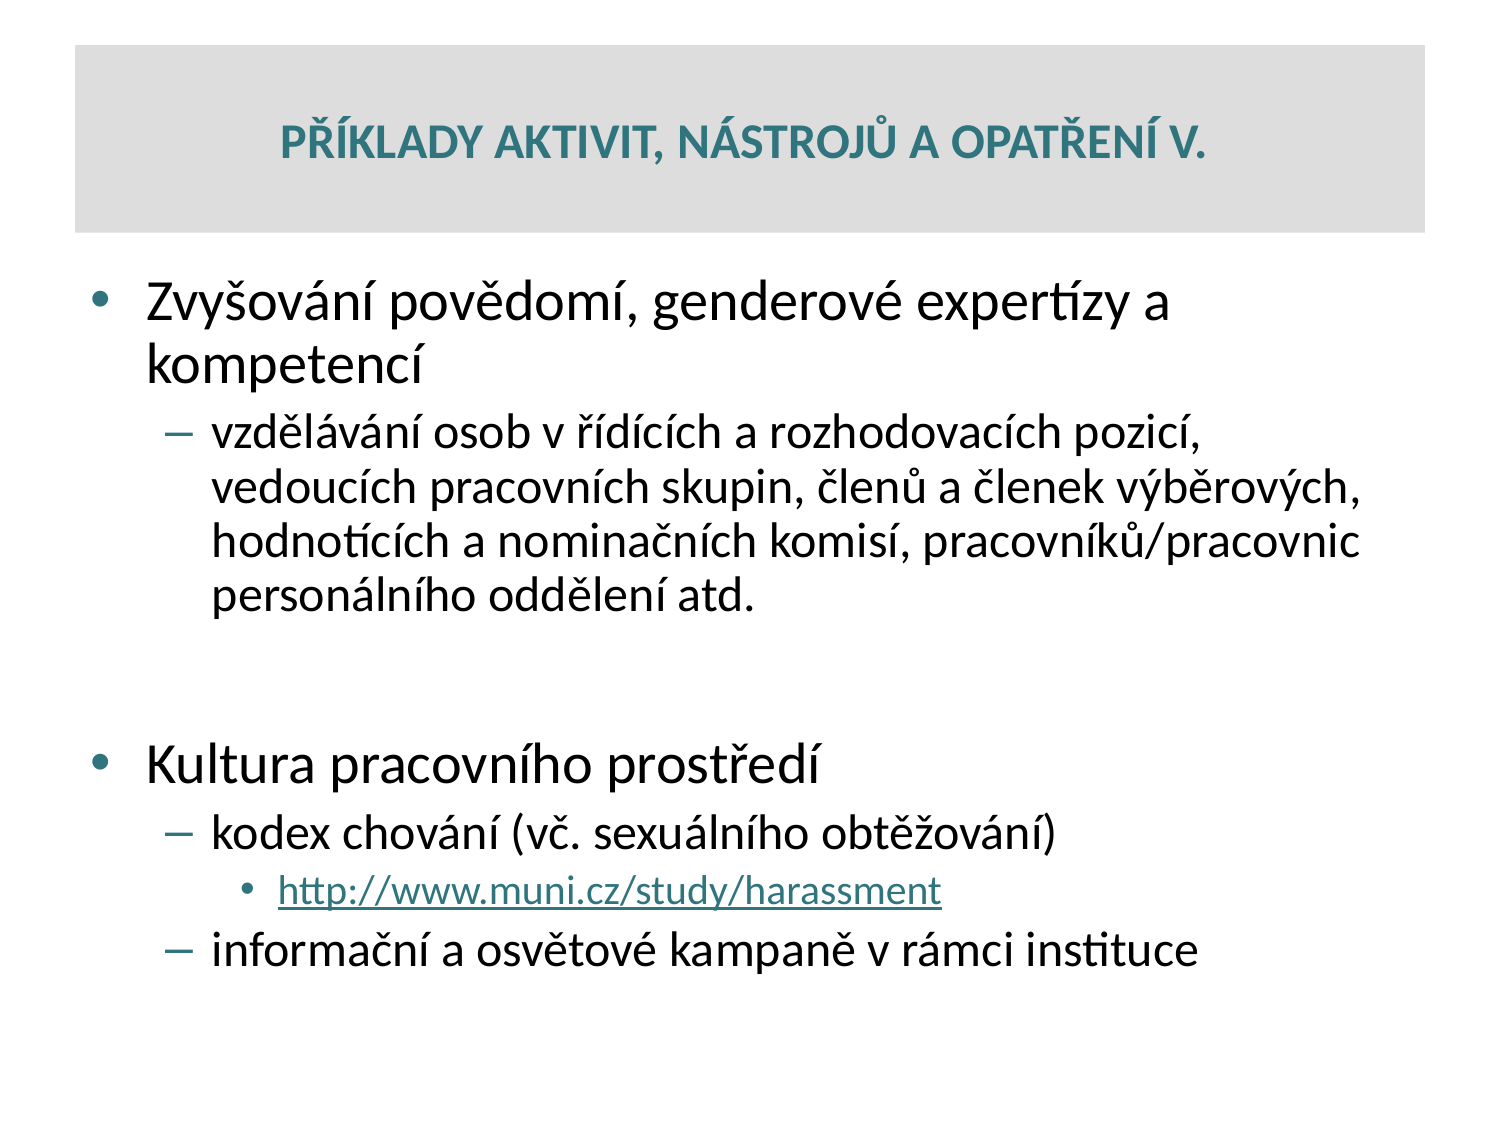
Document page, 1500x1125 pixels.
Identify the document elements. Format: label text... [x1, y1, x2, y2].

list Zvyšování povědomí, genderové expertízy a kompetencí vzdělávání osob v řídících a rozhodovacích pozicí, vedoucích pracovních skupin, členů a členek výběrových, hodnotících a nominačních komisí, pracovníků/pracovnic personálního oddělení atd. Kultura pracovního prostředí kodex chování (vč. sexuálního obtěžování) http://www.muni.cz/study/harassment informační a osvětové kampaně v rámci instituce [74, 262, 1426, 1006]
title PŘÍKLADY AKTIVIT, NÁSTROJŮ A OPATŘENÍ V. [74, 44, 1426, 233]
